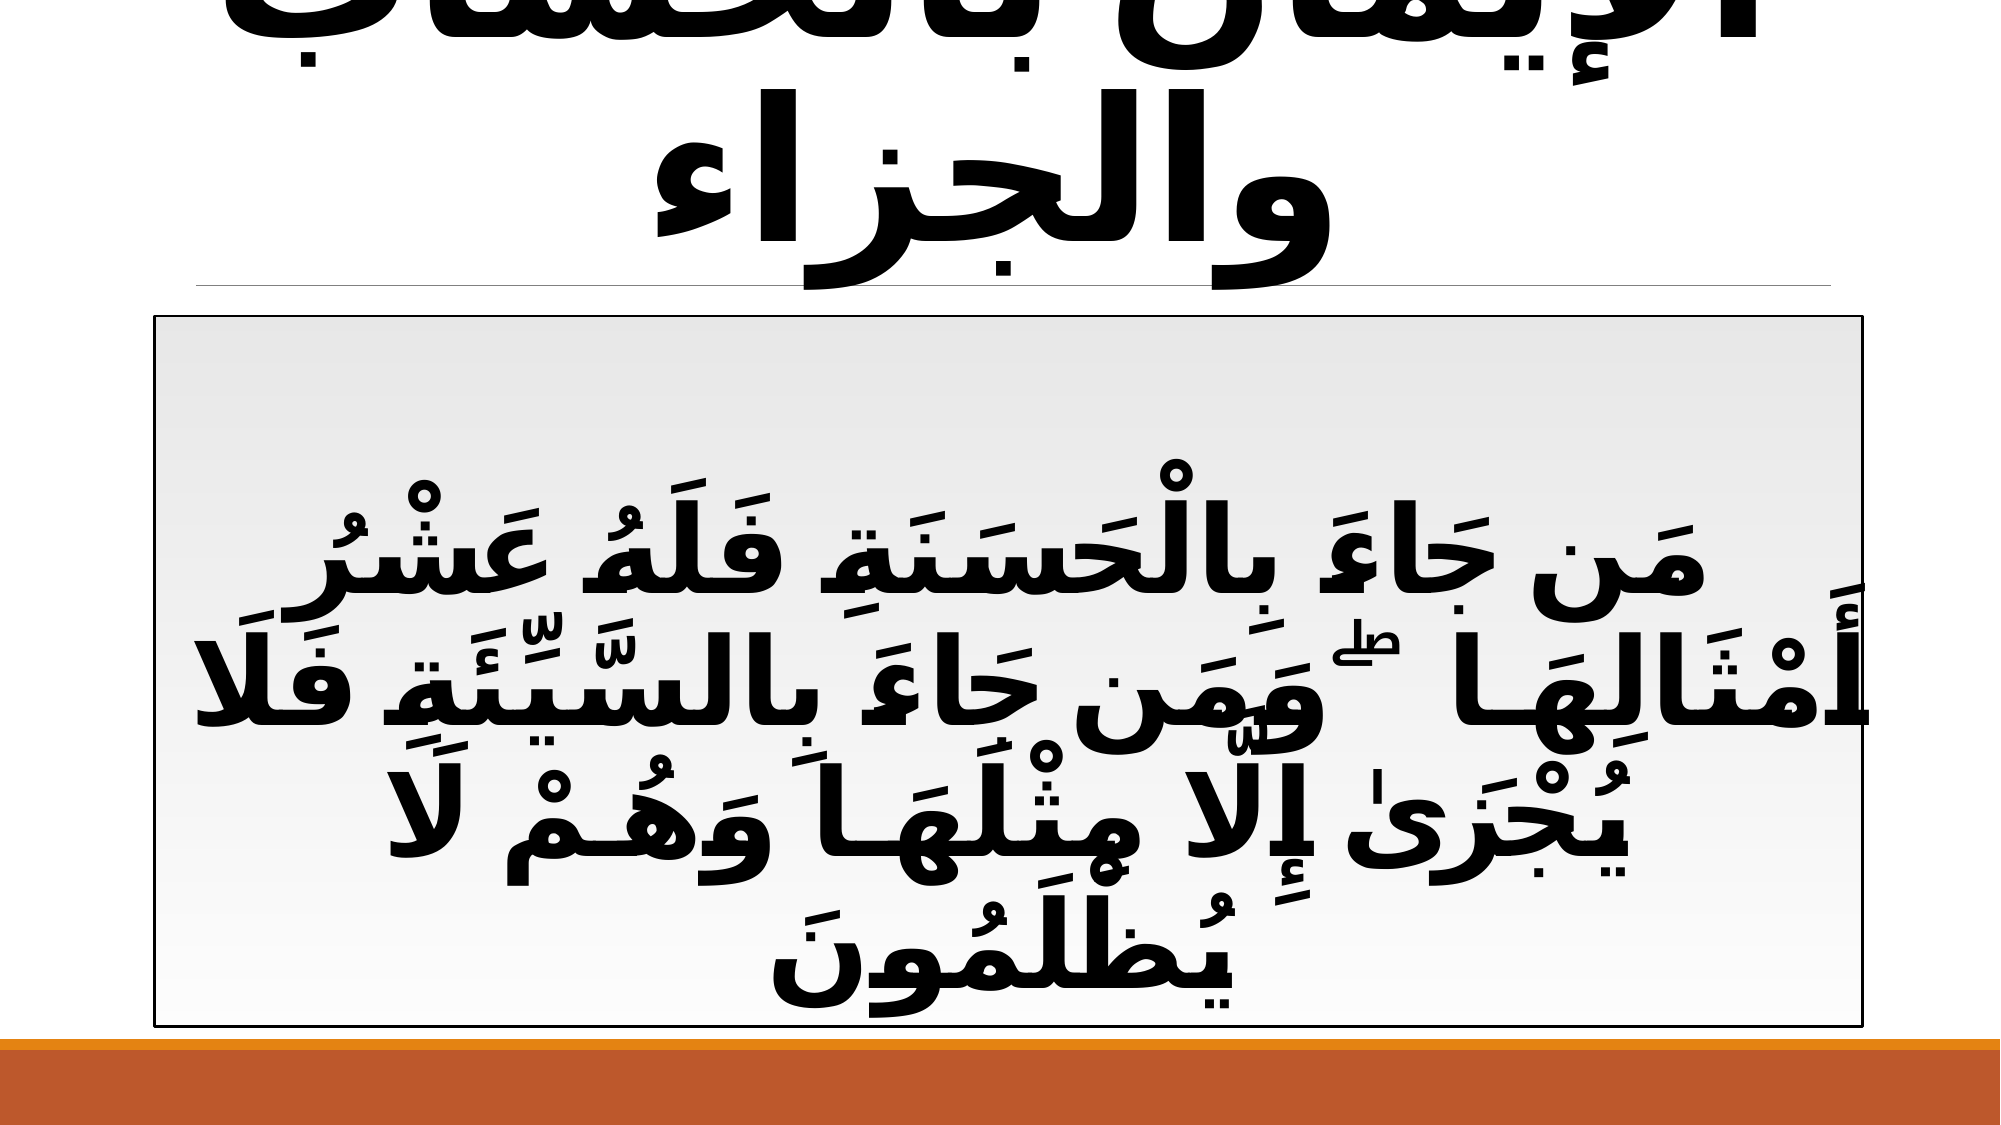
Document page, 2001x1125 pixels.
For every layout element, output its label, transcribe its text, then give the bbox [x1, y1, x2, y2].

title الإيمان بالحساب والجزاء [46, 44, 1942, 290]
list مَن جَاءَ بِالْحَسَنَةِ فَلَهُ عَشْرُ أَمْثَالِهَا ۖ وَمَن جَاءَ بِالسَّيِّئَةِ فَلَا يُجْزَىٰ إِلَّا مِثْلَهَا وَهُمْ لَا يُظْلَمُونَ [153, 315, 1864, 1028]
